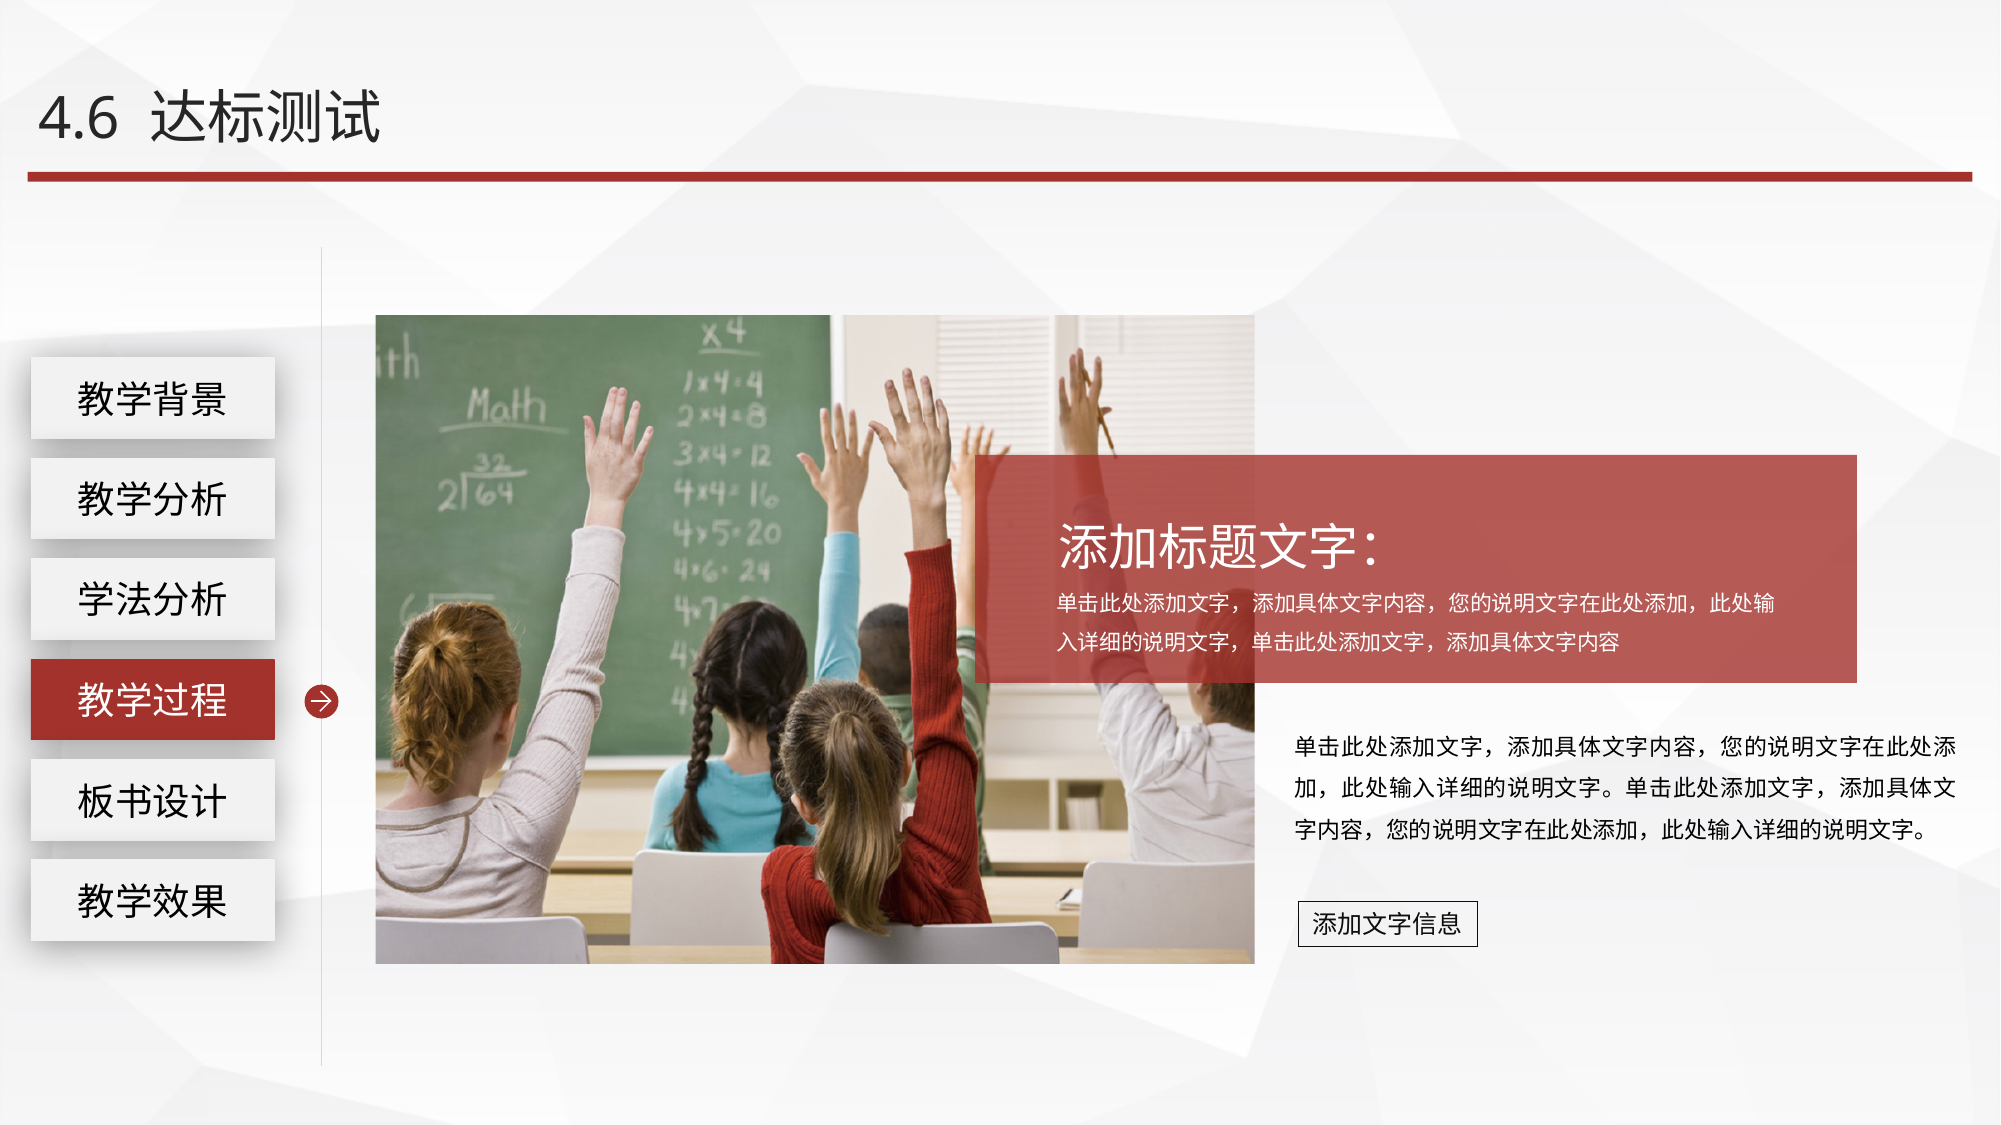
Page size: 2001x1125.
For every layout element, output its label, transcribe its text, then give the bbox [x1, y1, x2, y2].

text_box 板书设计 [30, 759, 275, 841]
text_box 教学背景 [30, 357, 275, 439]
text_box 单击此处添加文字，添加具体文字内容，您的说明文字在此处添加，此处输入详细的说明文字。单击此处添加文字，添加具体文字内容，您的说明文字在此处添加，此处输入详细的说明文字。 [1279, 711, 1973, 850]
text_box 教学过程 [30, 659, 275, 740]
text_box [26, 171, 1973, 183]
picture [0, 0, 2000, 1125]
text_box 4.6 达标测试 [23, 73, 794, 158]
text_box 教学分析 [30, 458, 275, 539]
text_box 教学效果 [30, 859, 275, 941]
text_box [374, 314, 1256, 964]
text_box 学法分析 [30, 558, 275, 640]
text_box 添加文字信息 [1298, 901, 1478, 947]
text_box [975, 454, 1857, 683]
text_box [304, 684, 339, 719]
